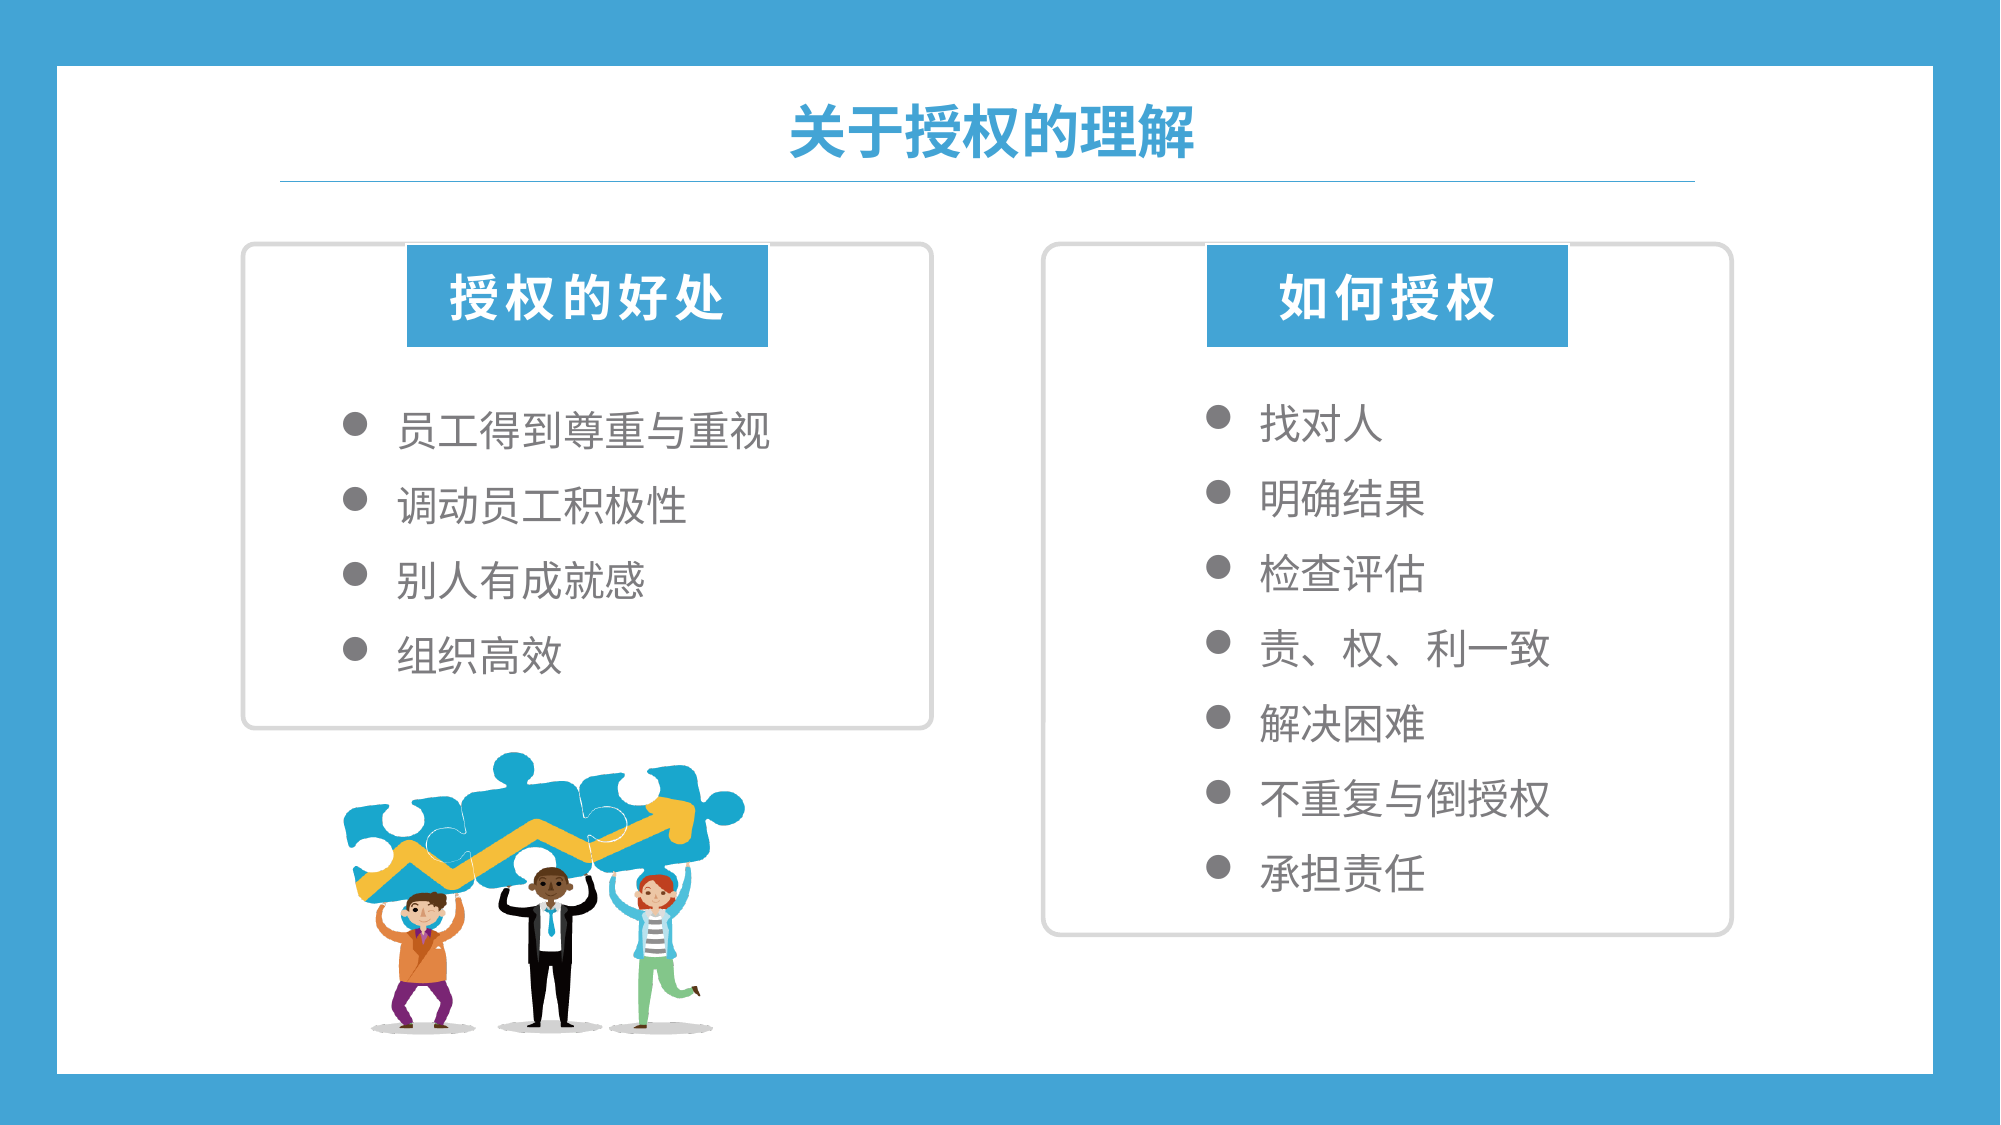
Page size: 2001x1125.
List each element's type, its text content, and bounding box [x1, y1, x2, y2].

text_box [1043, 209, 1732, 935]
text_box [243, 209, 932, 729]
text_box 关于授权的理解 [773, 88, 1348, 173]
picture [331, 720, 758, 1071]
